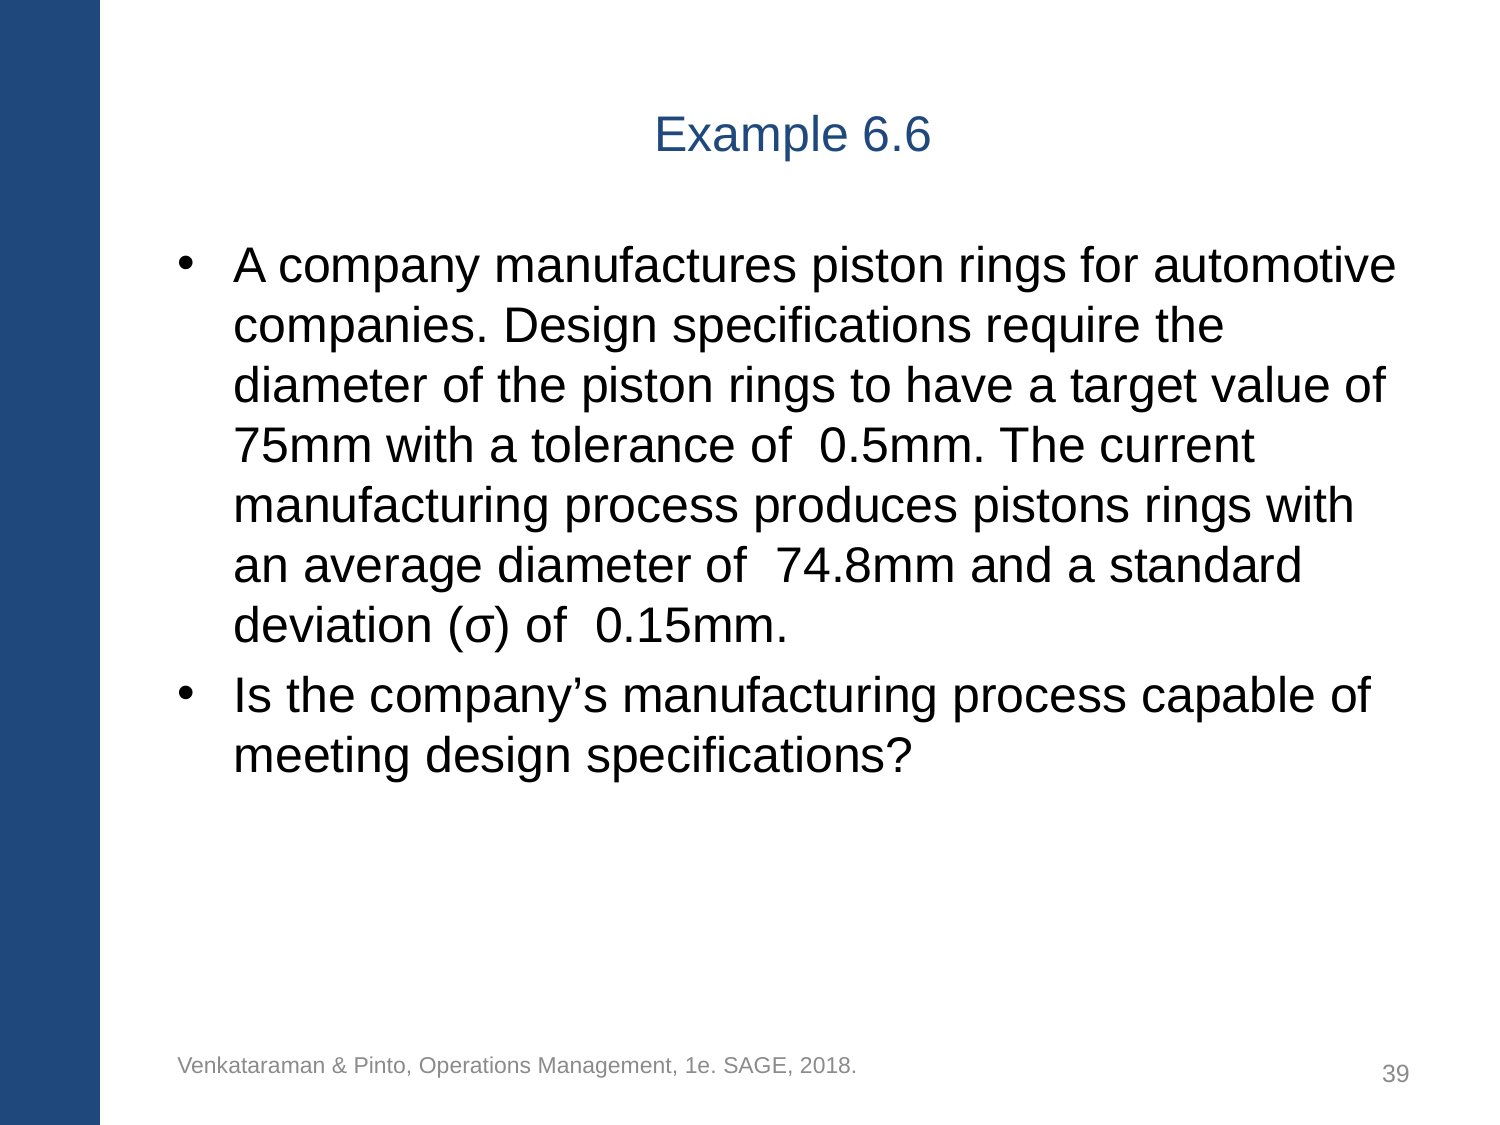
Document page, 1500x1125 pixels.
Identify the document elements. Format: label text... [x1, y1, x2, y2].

list A company manufactures piston rings for automotive companies. Design specifications require the diameter of the piston rings to have a target value of 75mm with a tolerance of 0.5mm. The current manufacturing process produces pistons rings with an average diameter of 74.8mm and a standard deviation (σ) of 0.15mm. Is the company’s manufacturing process capable of meeting design specifications? [162, 224, 1425, 1013]
title Example 6.6 [162, 37, 1425, 224]
slide_number 39 [1350, 1042, 1425, 1103]
footer Venkataraman & Pinto, Operations Management, 1e. SAGE, 2018. [162, 1042, 1313, 1103]
